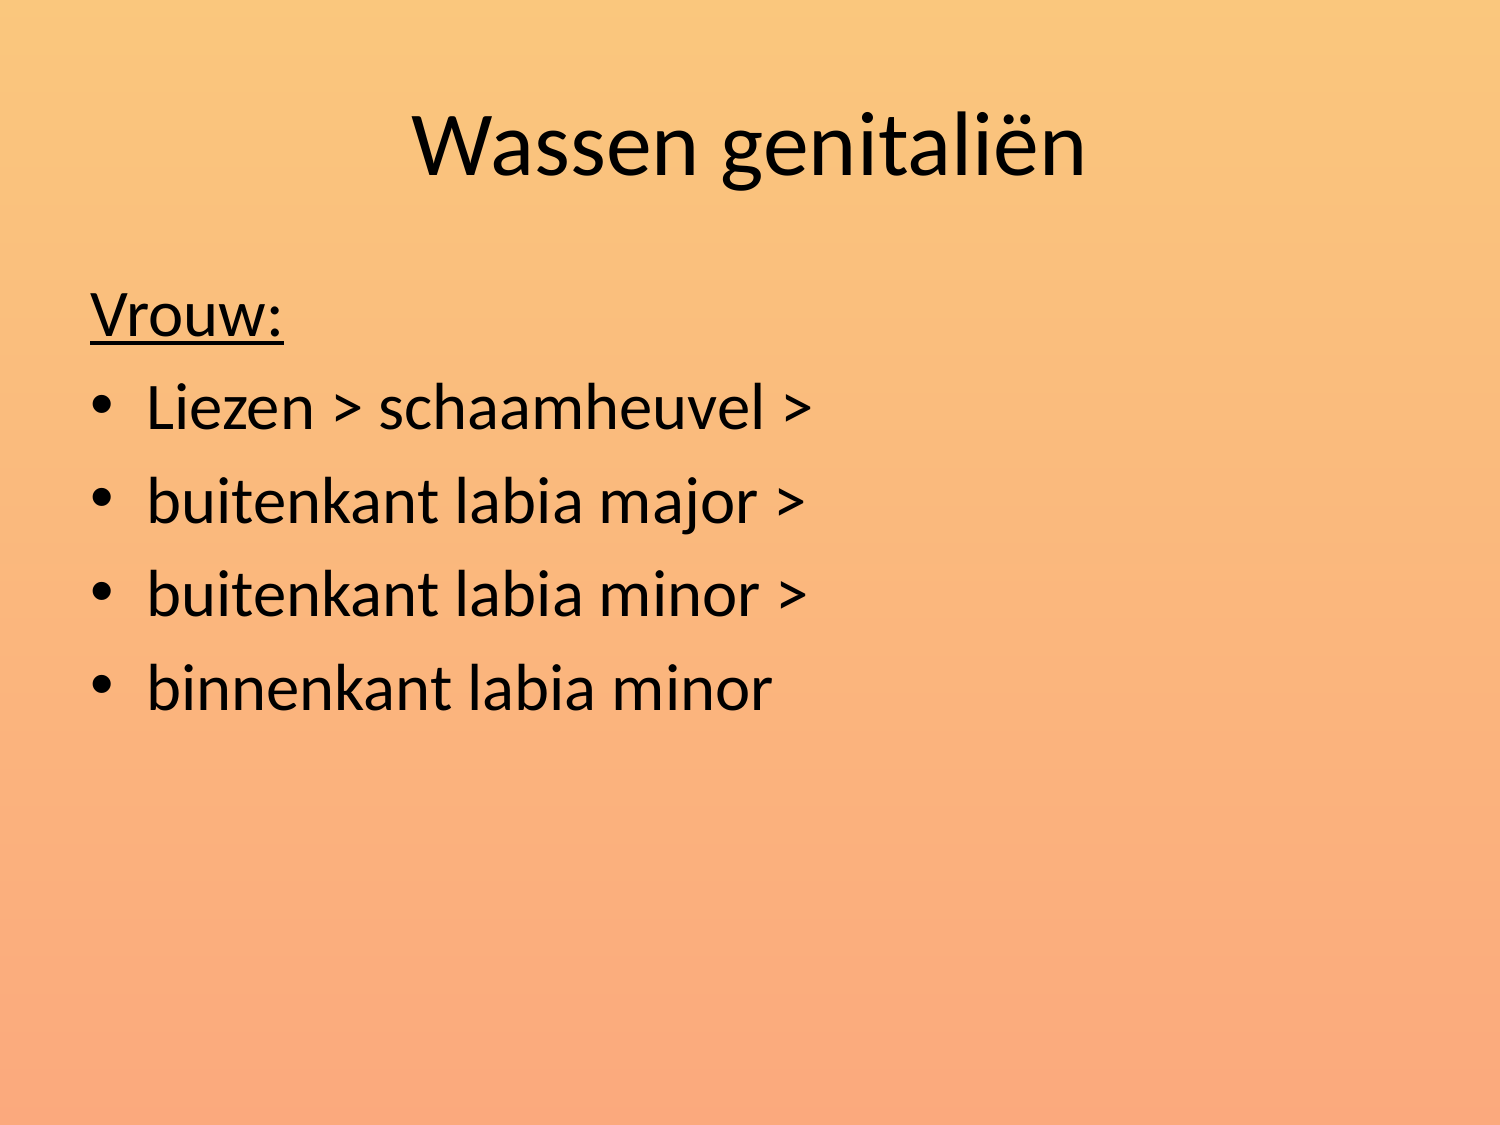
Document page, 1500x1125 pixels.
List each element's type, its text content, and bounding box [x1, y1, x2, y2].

title Wassen genitaliën [75, 45, 1425, 233]
list Vrouw: Liezen > schaamheuvel > buitenkant labia major > buitenkant labia minor > binnenkant labia minor [75, 262, 1425, 1005]
